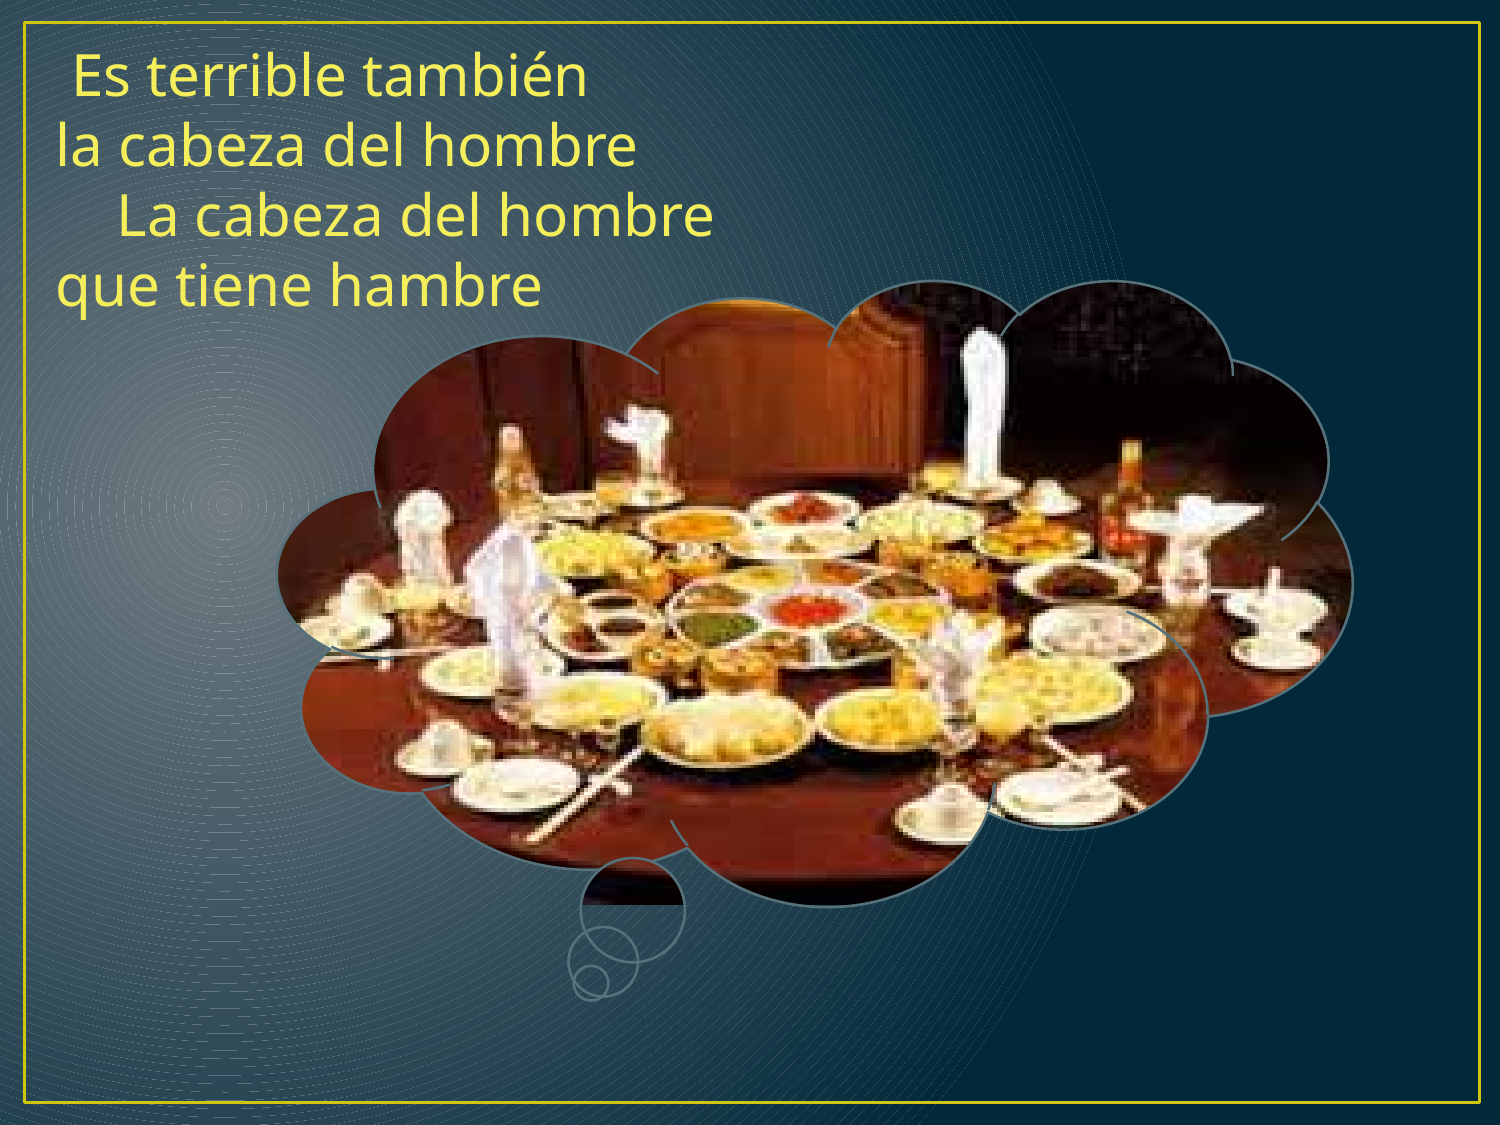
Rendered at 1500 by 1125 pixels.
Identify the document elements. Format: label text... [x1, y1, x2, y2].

text_box Es terrible también la cabeza del hombre La cabeza del hombre que tiene hambre [41, 30, 845, 326]
text_box [275, 279, 1355, 1002]
